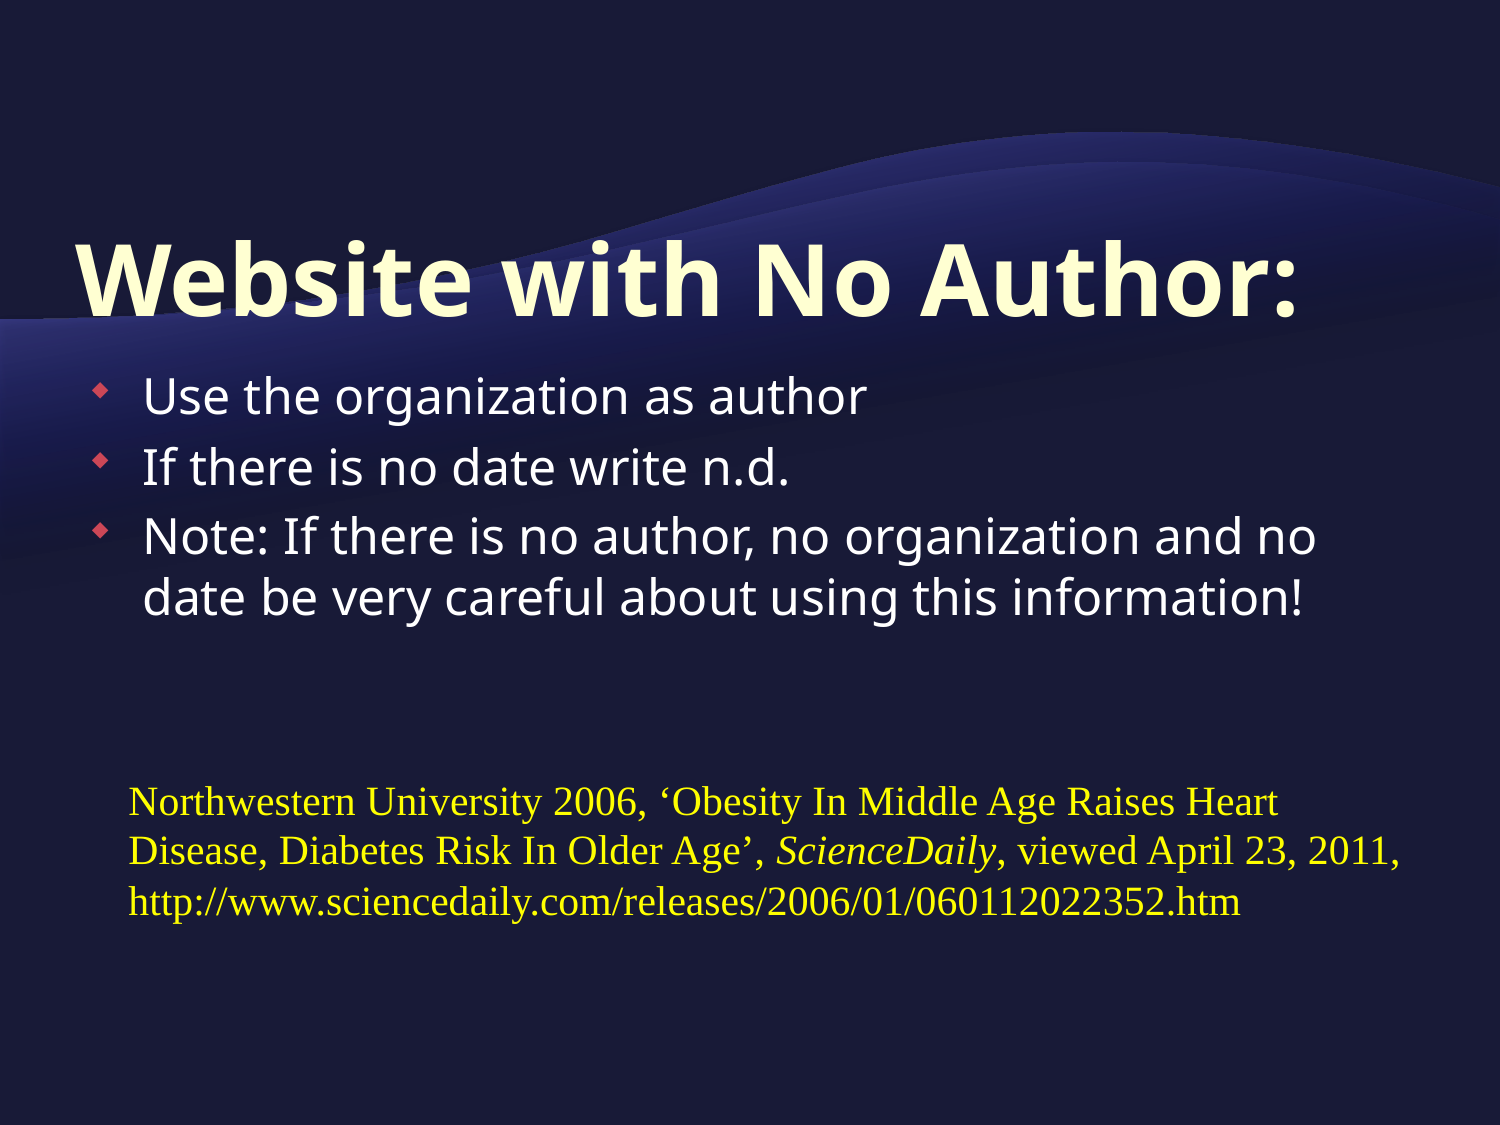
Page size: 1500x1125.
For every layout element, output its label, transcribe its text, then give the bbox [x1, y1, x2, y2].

title Website with No Author: [75, 87, 1425, 338]
list Use the organization as author If there is no date write n.d. Note: If there is no author, no organization and no date be very careful about using this information! Northwestern University 2006, ‘Obesity In Middle Age Raises Heart Disease, Diabetes Risk In Older Age’, ScienceDaily, viewed April 23, 2011, http://www.sciencedaily.com/releases/2006/01/060112022352.htm [75, 357, 1425, 1033]
